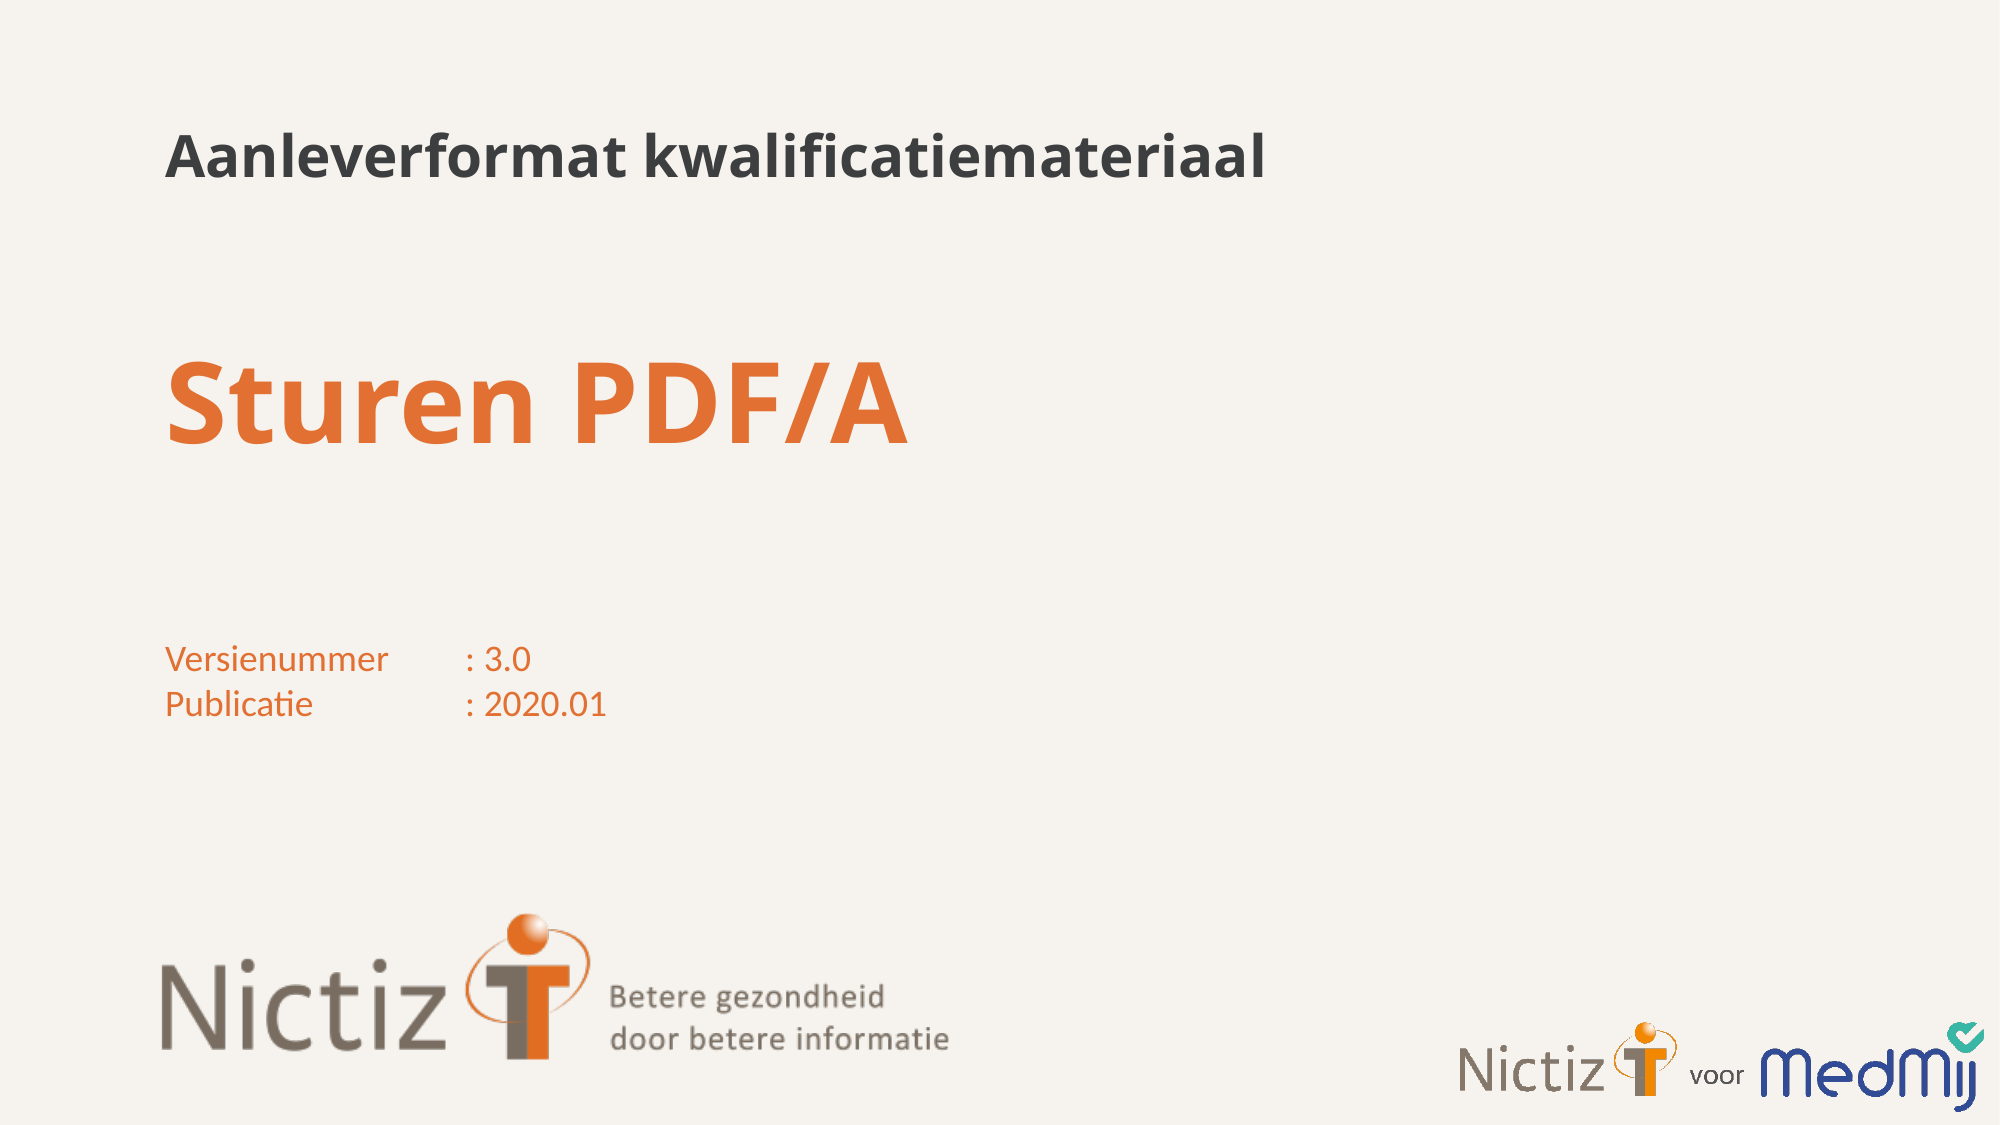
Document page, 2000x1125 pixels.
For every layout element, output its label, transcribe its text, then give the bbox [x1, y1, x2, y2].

picture [150, 897, 961, 1075]
picture [1457, 1019, 1988, 1113]
title Sturen PDF/A [150, 338, 1926, 627]
text_box Versienummer : 3.0 Publicatie : 2020.01 [150, 626, 782, 732]
subtitle Aanleverformat kwalificatiemateriaal [150, 94, 1699, 236]
